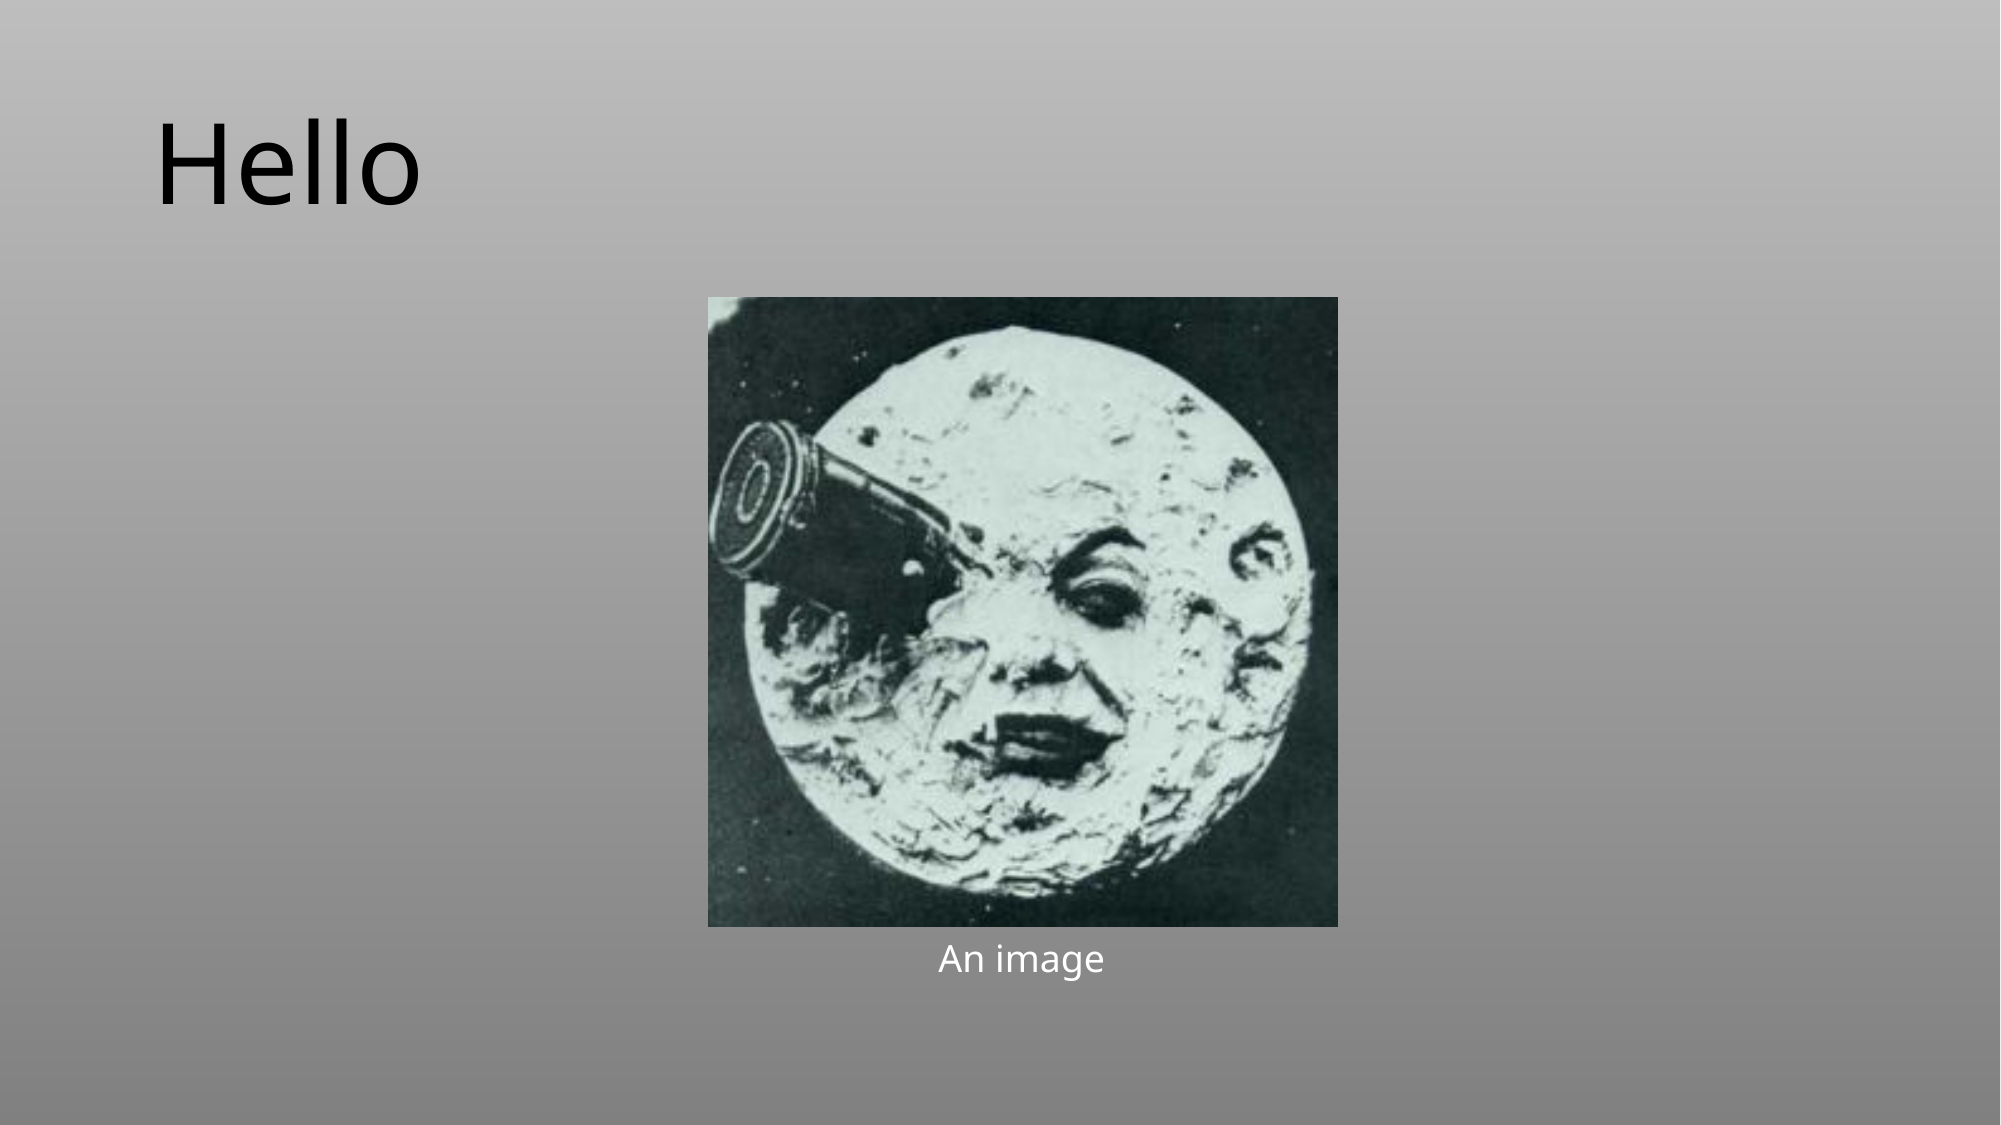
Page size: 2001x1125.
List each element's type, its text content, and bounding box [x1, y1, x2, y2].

title Hello [137, 59, 1863, 278]
picture [0, 0, 2001, 1125]
text_box An image [183, 927, 1861, 1011]
